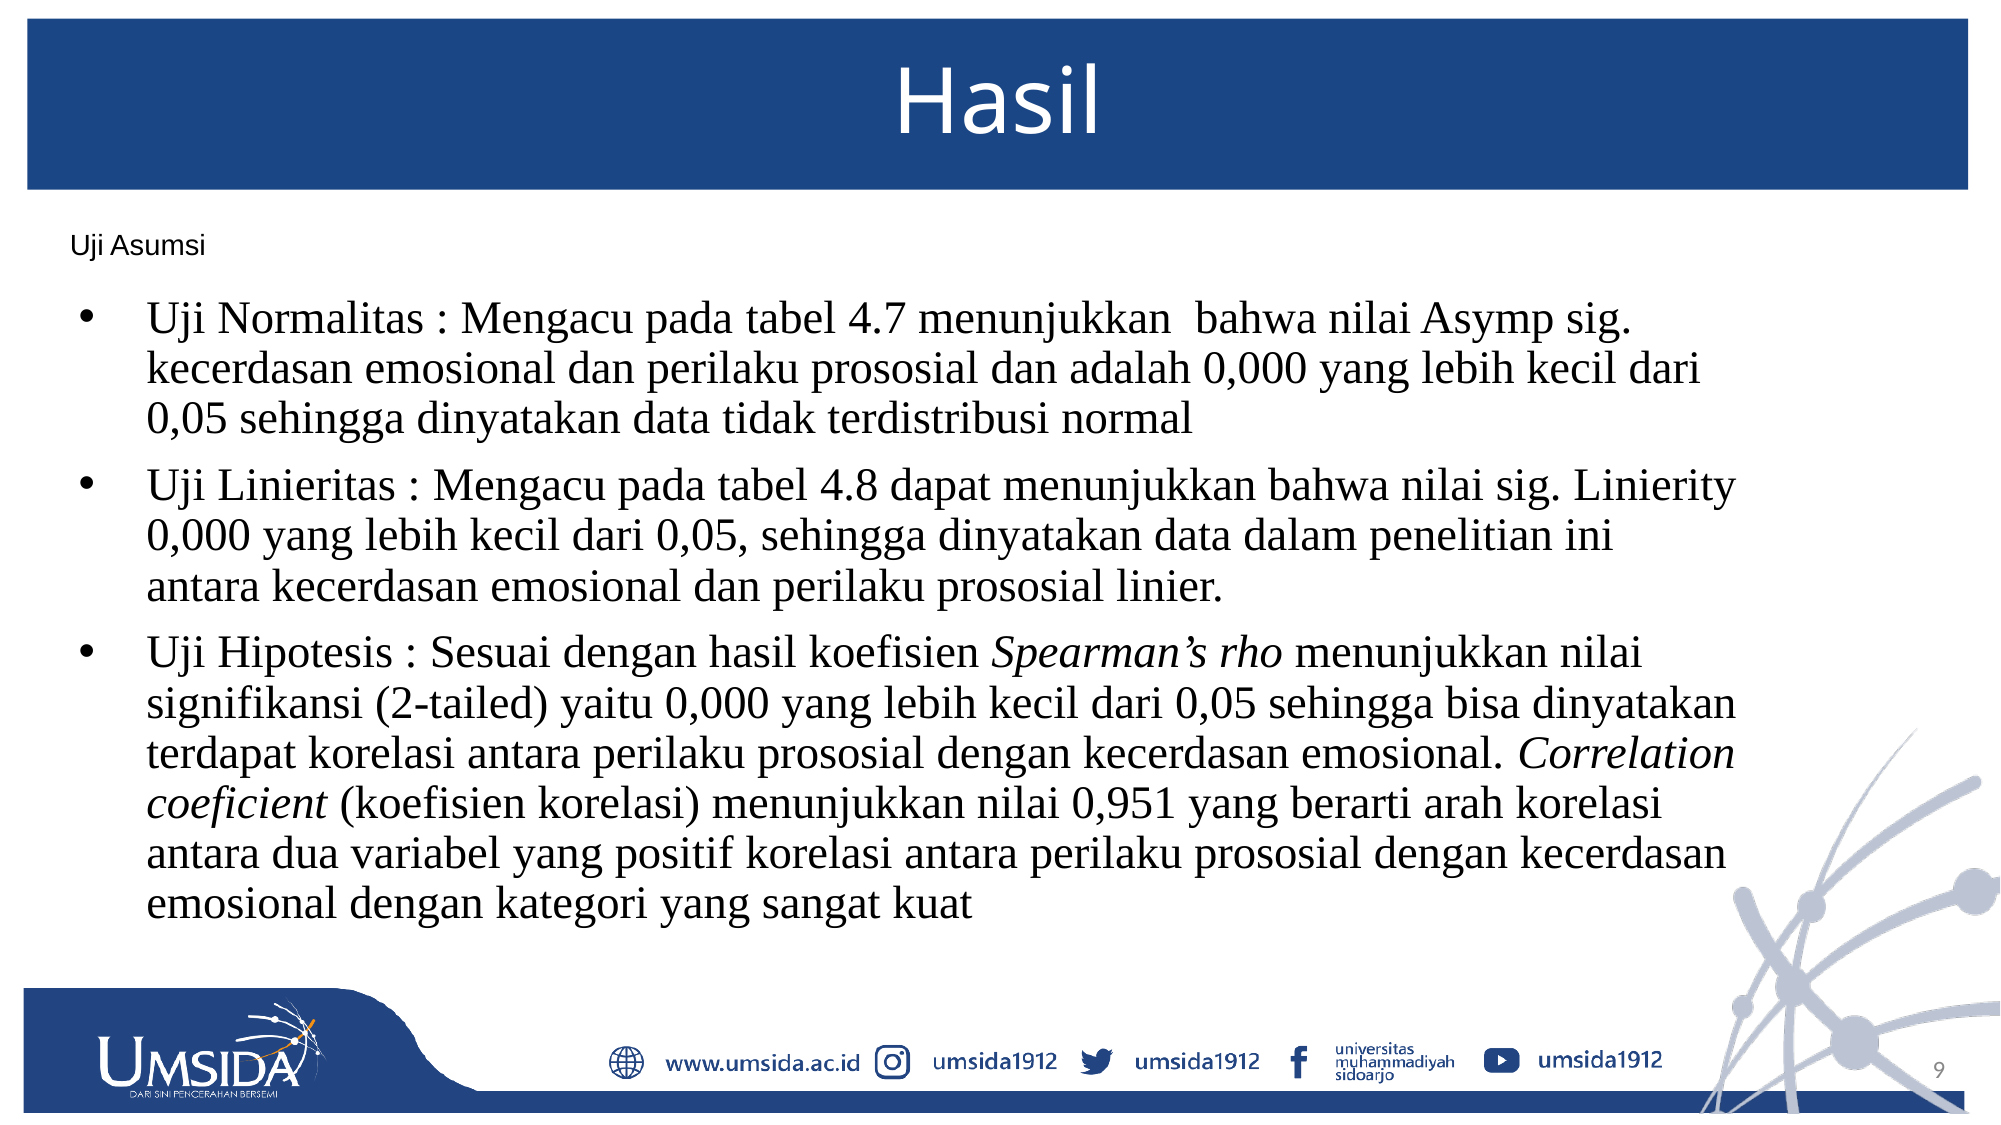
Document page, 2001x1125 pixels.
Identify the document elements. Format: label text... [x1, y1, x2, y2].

picture [23, 51, 2001, 1114]
text_box Uji Normalitas : Mengacu pada tabel 4.7 menunjukkan bahwa nilai Asymp sig. kecerdasan emosional dan perilaku prososial dan adalah 0,000 yang lebih kecil dari 0,05 sehingga dinyatakan data tidak terdistribusi normal Uji Linieritas : Mengacu pada tabel 4.8 dapat menunjukkan bahwa nilai sig. Linierity 0,000 yang lebih kecil dari 0,05, sehingga dinyatakan data dalam penelitian ini antara kecerdasan emosional dan perilaku prososial linier. Uji Hipotesis : Sesuai dengan hasil koefisien Spearman’s rho menunjukkan nilai signifikansi (2-tailed) yaitu 0,000 yang lebih kecil dari 0,05 sehingga bisa dinyatakan terdapat korelasi antara perilaku prososial dengan kecerdasan emosional. Correlation coeficient (koefisien korelasi) menunjukkan nilai 0,951 yang berarti arah korelasi antara dua variabel yang positif korelasi antara perilaku prososial dengan kecerdasan emosional dengan kategori yang sangat kuat [55, 285, 1756, 953]
title Hasil [27, 18, 1969, 190]
text_box Uji Asumsi [54, 219, 827, 269]
